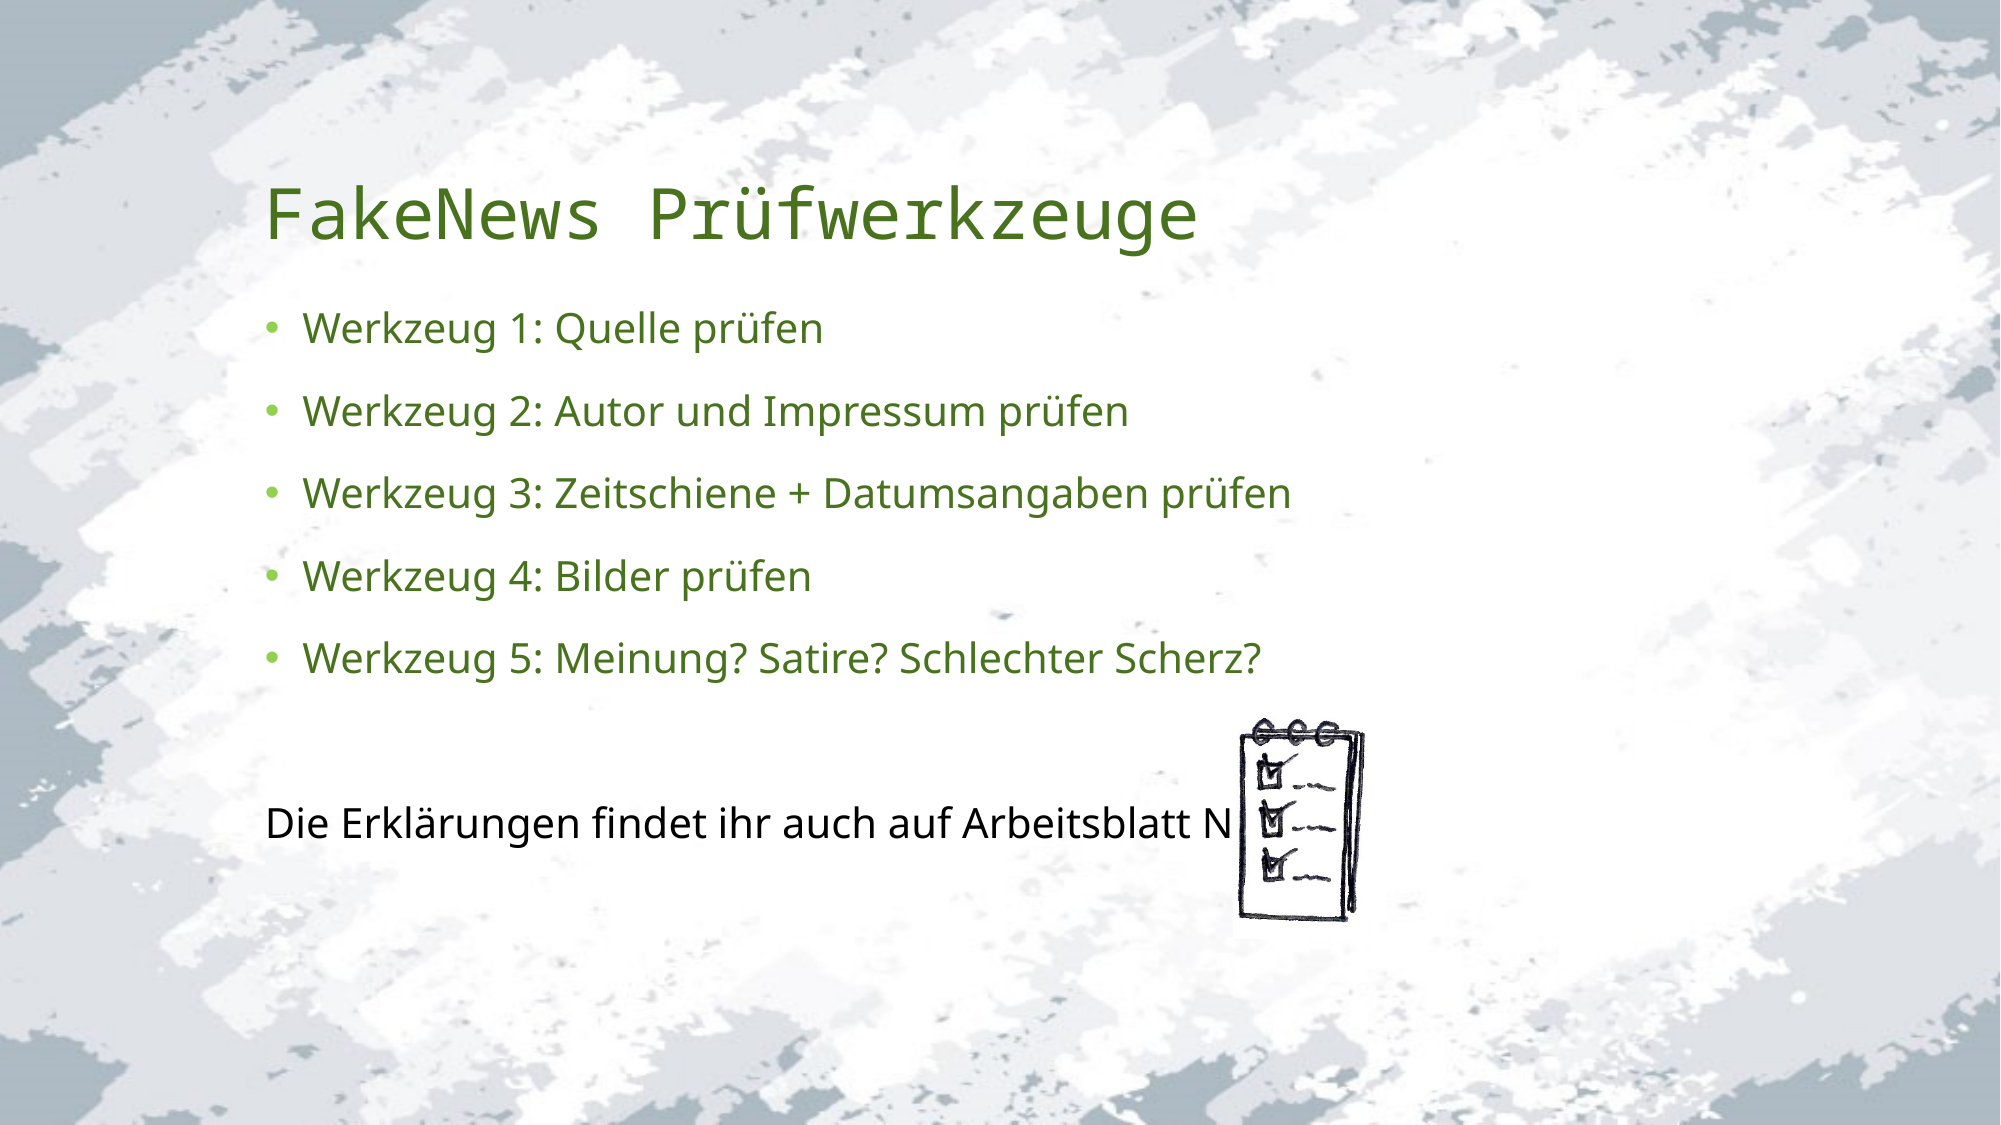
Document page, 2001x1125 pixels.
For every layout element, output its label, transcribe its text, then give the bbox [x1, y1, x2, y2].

list Werkzeug 1: Quelle prüfen Werkzeug 2: Autor und Impressum prüfen Werkzeug 3: Zeitschiene + Datumsangaben prüfen Werkzeug 4: Bilder prüfen Werkzeug 5: Meinung? Satire? Schlechter Scherz? Die Erklärungen findet ihr auch auf Arbeitsblatt Nr. 3. [249, 299, 1750, 1000]
picture [0, 0, 2001, 1125]
title FakeNews Prüfwerkzeuge [249, 75, 1750, 263]
